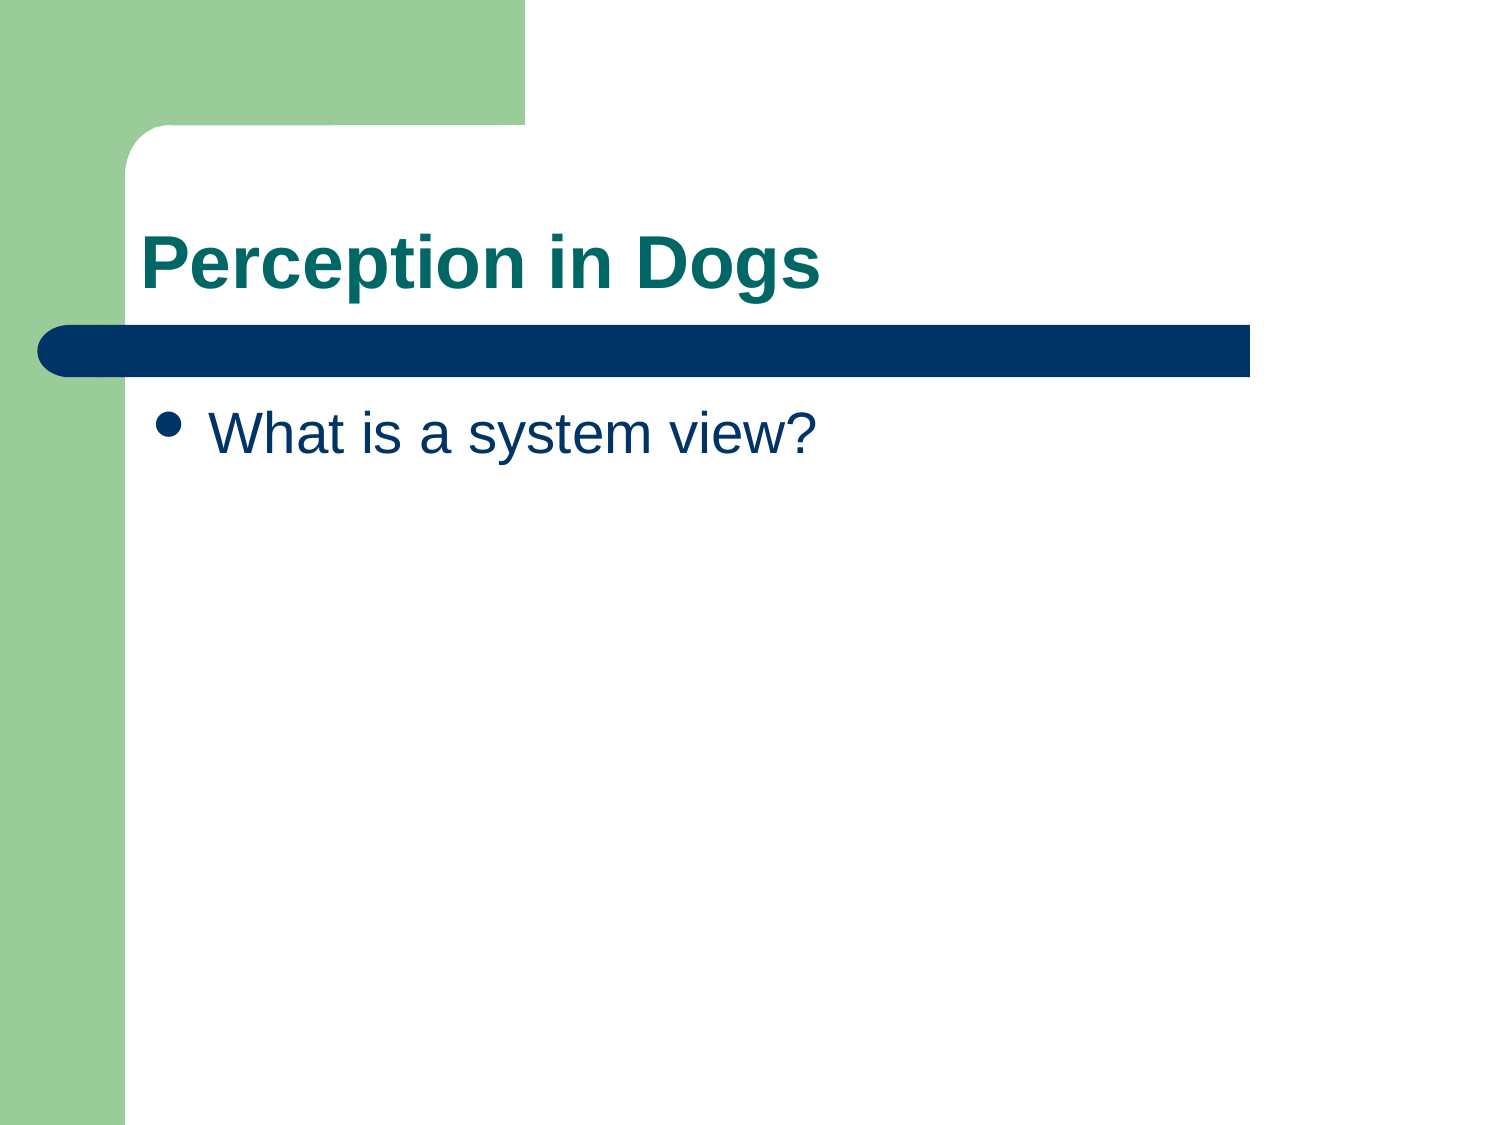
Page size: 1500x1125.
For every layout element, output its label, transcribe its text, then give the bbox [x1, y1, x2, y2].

list What is a system view? [137, 387, 1400, 999]
title Perception in Dogs [124, 124, 1426, 313]
